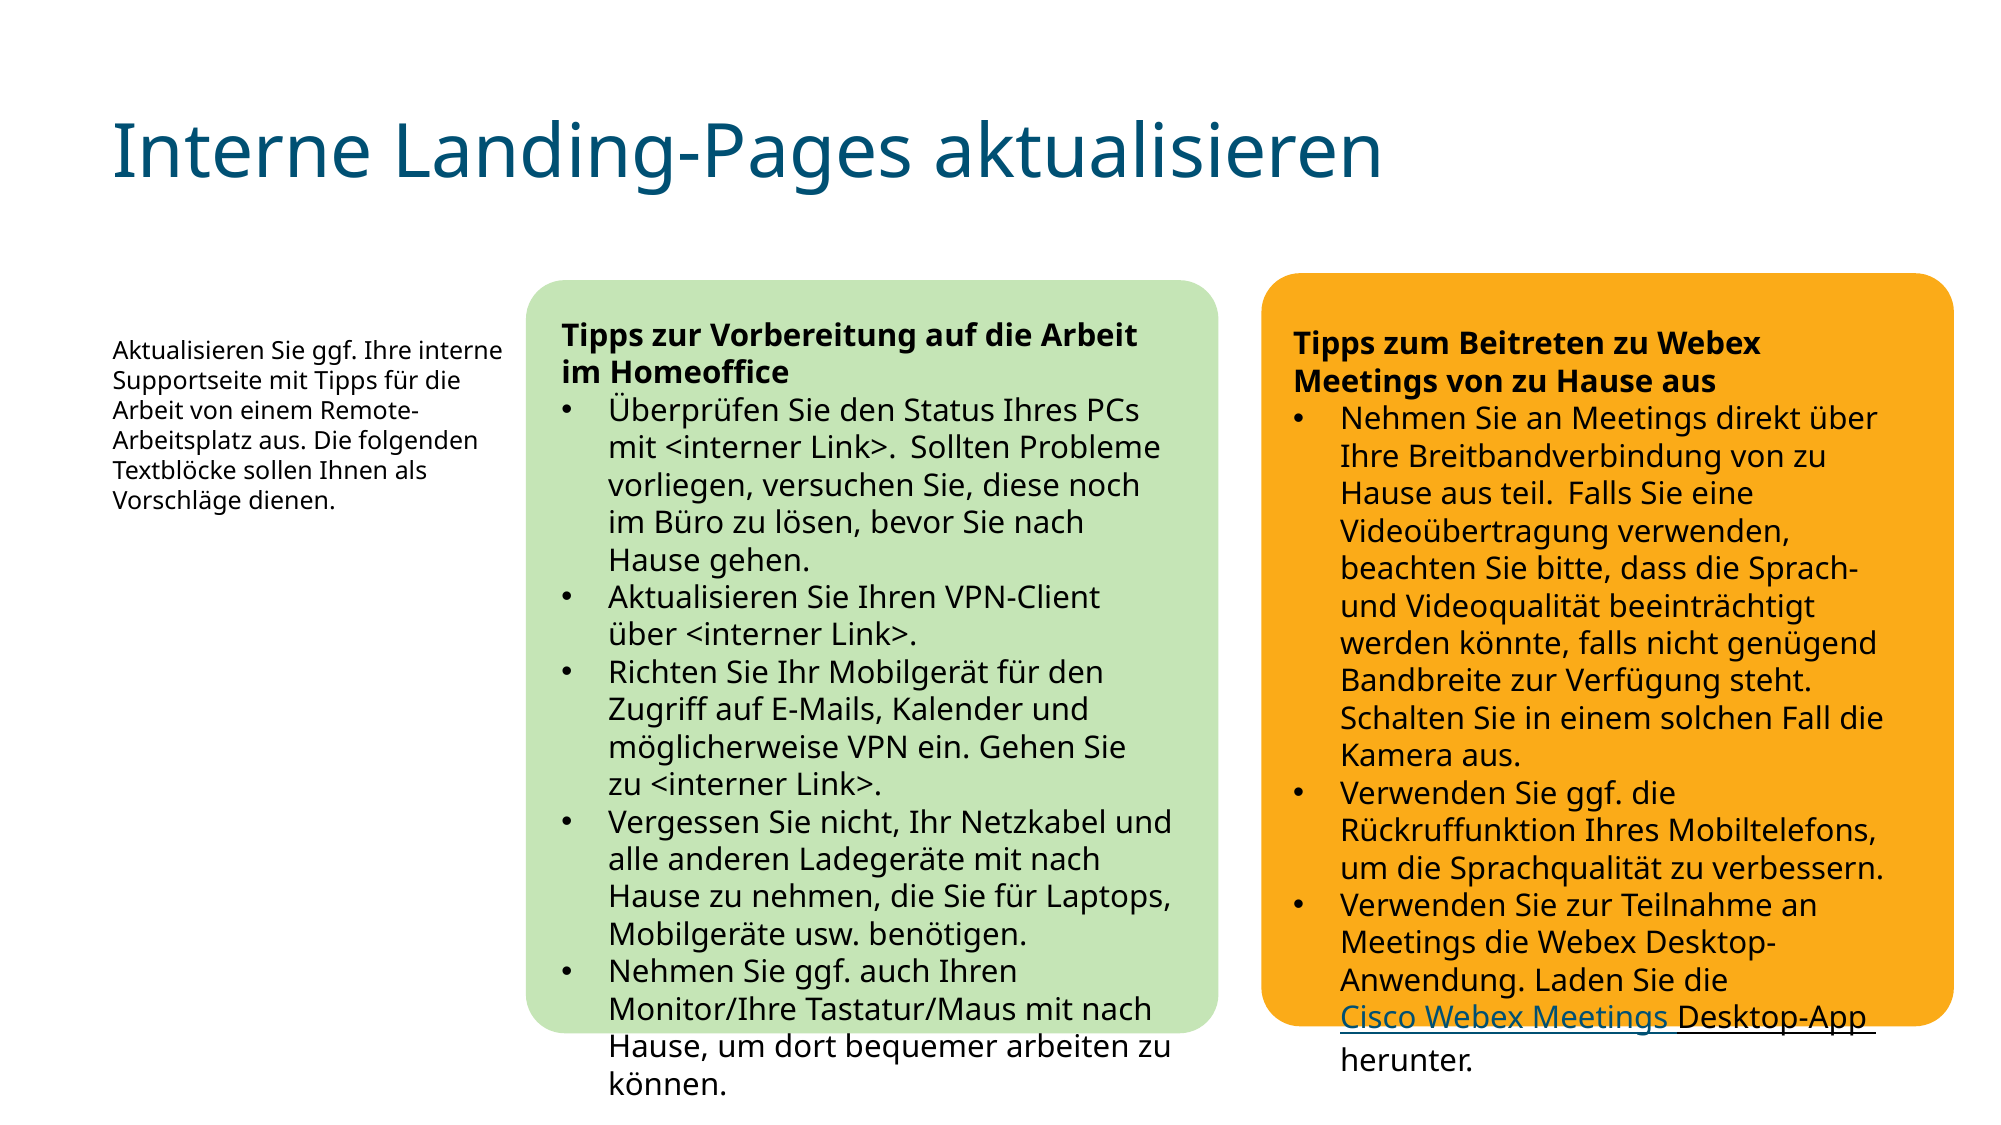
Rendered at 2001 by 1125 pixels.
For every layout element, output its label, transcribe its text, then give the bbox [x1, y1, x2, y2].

text_box Tipps zur Vorbereitung auf die Arbeit im Homeoffice Überprüfen Sie den Status Ihres PCs mit <interner Link>. Sollten Probleme vorliegen, versuchen Sie, diese noch im Büro zu lösen, bevor Sie nach Hause gehen. Aktualisieren Sie Ihren VPN-Client über <interner Link>. Richten Sie Ihr Mobilgerät für den Zugriff auf E-Mails, Kalender und möglicherweise VPN ein. Gehen Sie zu <interner Link>. Vergessen Sie nicht, Ihr Netzkabel und alle anderen Ladegeräte mit nach Hause zu nehmen, die Sie für Laptops, Mobilgeräte usw. benötigen. Nehmen Sie ggf. auch Ihren Monitor/Ihre Tastatur/Maus mit nach Hause, um dort bequemer arbeiten zu können. [546, 307, 1195, 1109]
text_box Tipps zum Beitreten zu Webex Meetings von zu Hause aus Nehmen Sie an Meetings direkt über Ihre Breitbandverbindung von zu Hause aus teil. Falls Sie eine Videoübertragung verwenden, beachten Sie bitte, dass die Sprach- und Videoqualität beeinträchtigt werden könnte, falls nicht genügend Bandbreite zur Verfügung steht. Schalten Sie in einem solchen Fall die Kamera aus. Verwenden Sie ggf. die Rückruffunktion Ihres Mobiltelefons, um die Sprachqualität zu verbessern. Verwenden Sie zur Teilnahme an Meetings die Webex Desktop-Anwendung. Laden Sie die Cisco Webex Meetings Desktop-App herunter. [1278, 316, 1930, 1086]
text_box Aktualisieren Sie ggf. Ihre interne Supportseite mit Tipps für die Arbeit von einem Remote-Arbeitsplatz aus. Die folgenden Textblöcke sollen Ihnen als Vorschläge dienen. [112, 334, 508, 515]
text_box Interne Landing-Pages aktualisieren [112, 112, 1888, 338]
text_box [524, 279, 1220, 1031]
text_box [1888, 272, 1955, 1024]
text_box [1260, 338, 1278, 1020]
